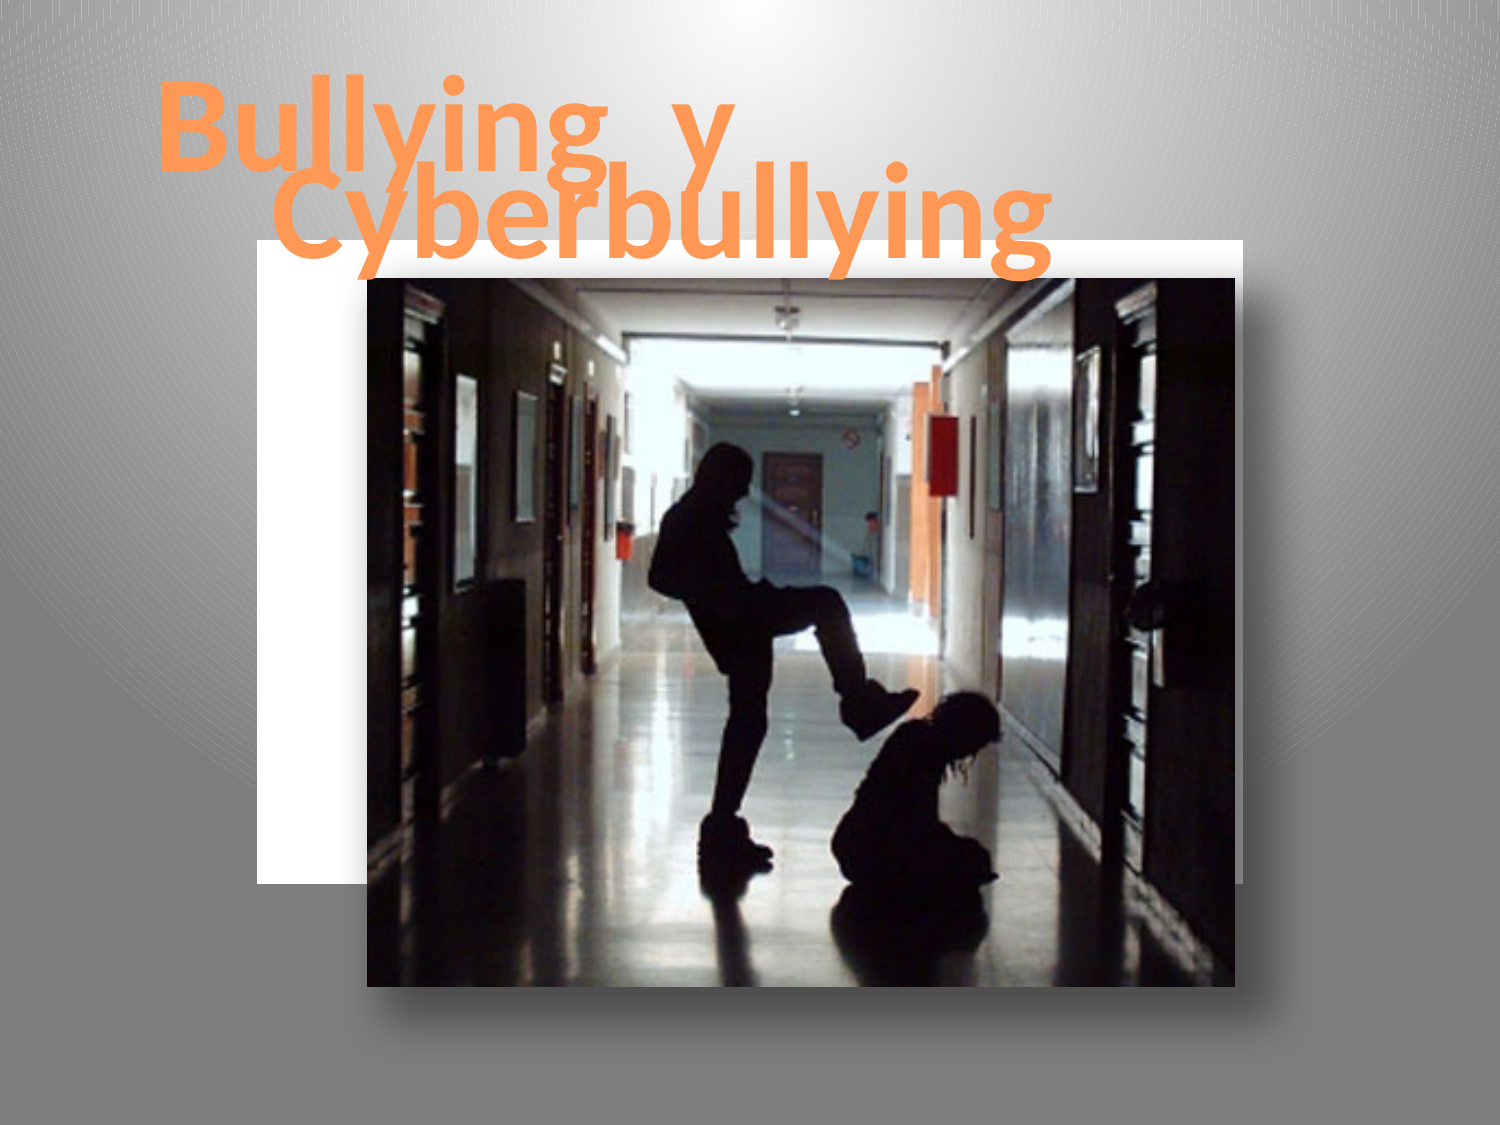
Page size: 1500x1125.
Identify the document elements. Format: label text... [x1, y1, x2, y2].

picture [256, 240, 1244, 987]
text_box Cyberbullying [256, 113, 1101, 239]
text_box Bullying y [138, 26, 784, 207]
